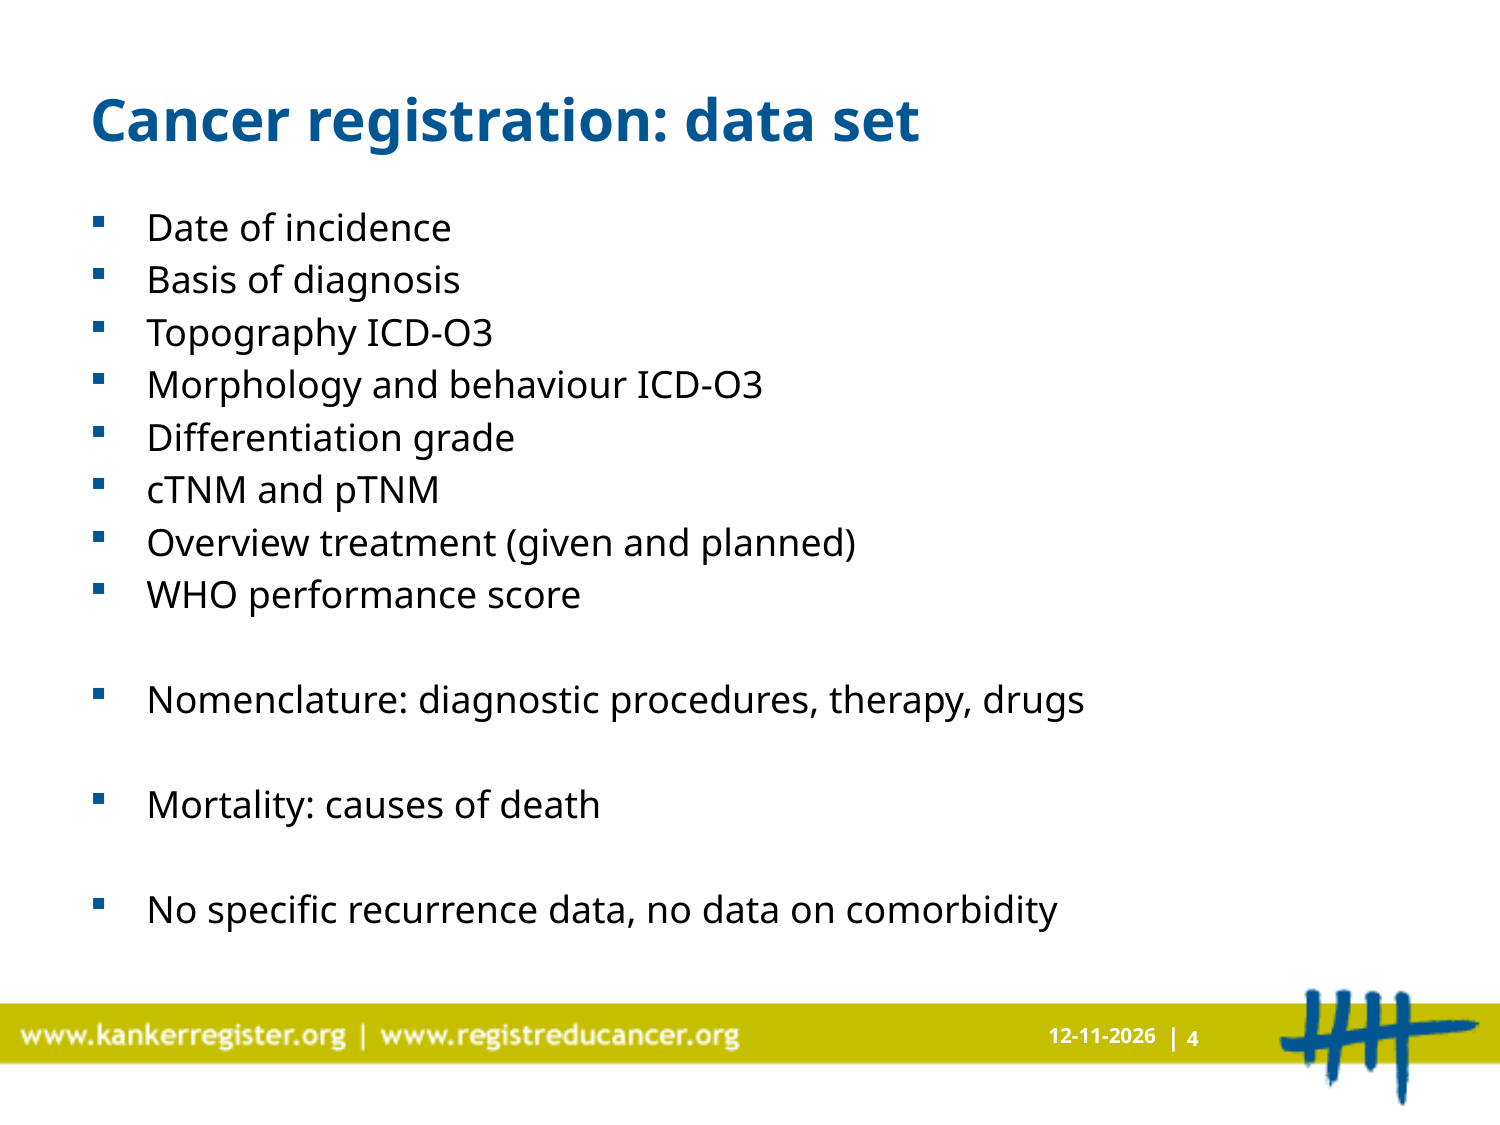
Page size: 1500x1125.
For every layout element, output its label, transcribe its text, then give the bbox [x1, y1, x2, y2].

picture [0, 0, 1500, 1125]
title Cancer registration: data set [74, 74, 1426, 162]
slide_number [915, 1011, 1172, 1059]
slide_number | 4 [1172, 1011, 1278, 1059]
list Date of incidence Basis of diagnosis Topography ICD-O3 Morphology and behaviour ICD-O3 Differentiation grade cTNM and pTNM Overview treatment (given and planned) WHO performance score Nomenclature: diagnostic procedures, therapy, drugs Mortality: causes of death No specific recurrence data, no data on comorbidity [74, 196, 1426, 963]
